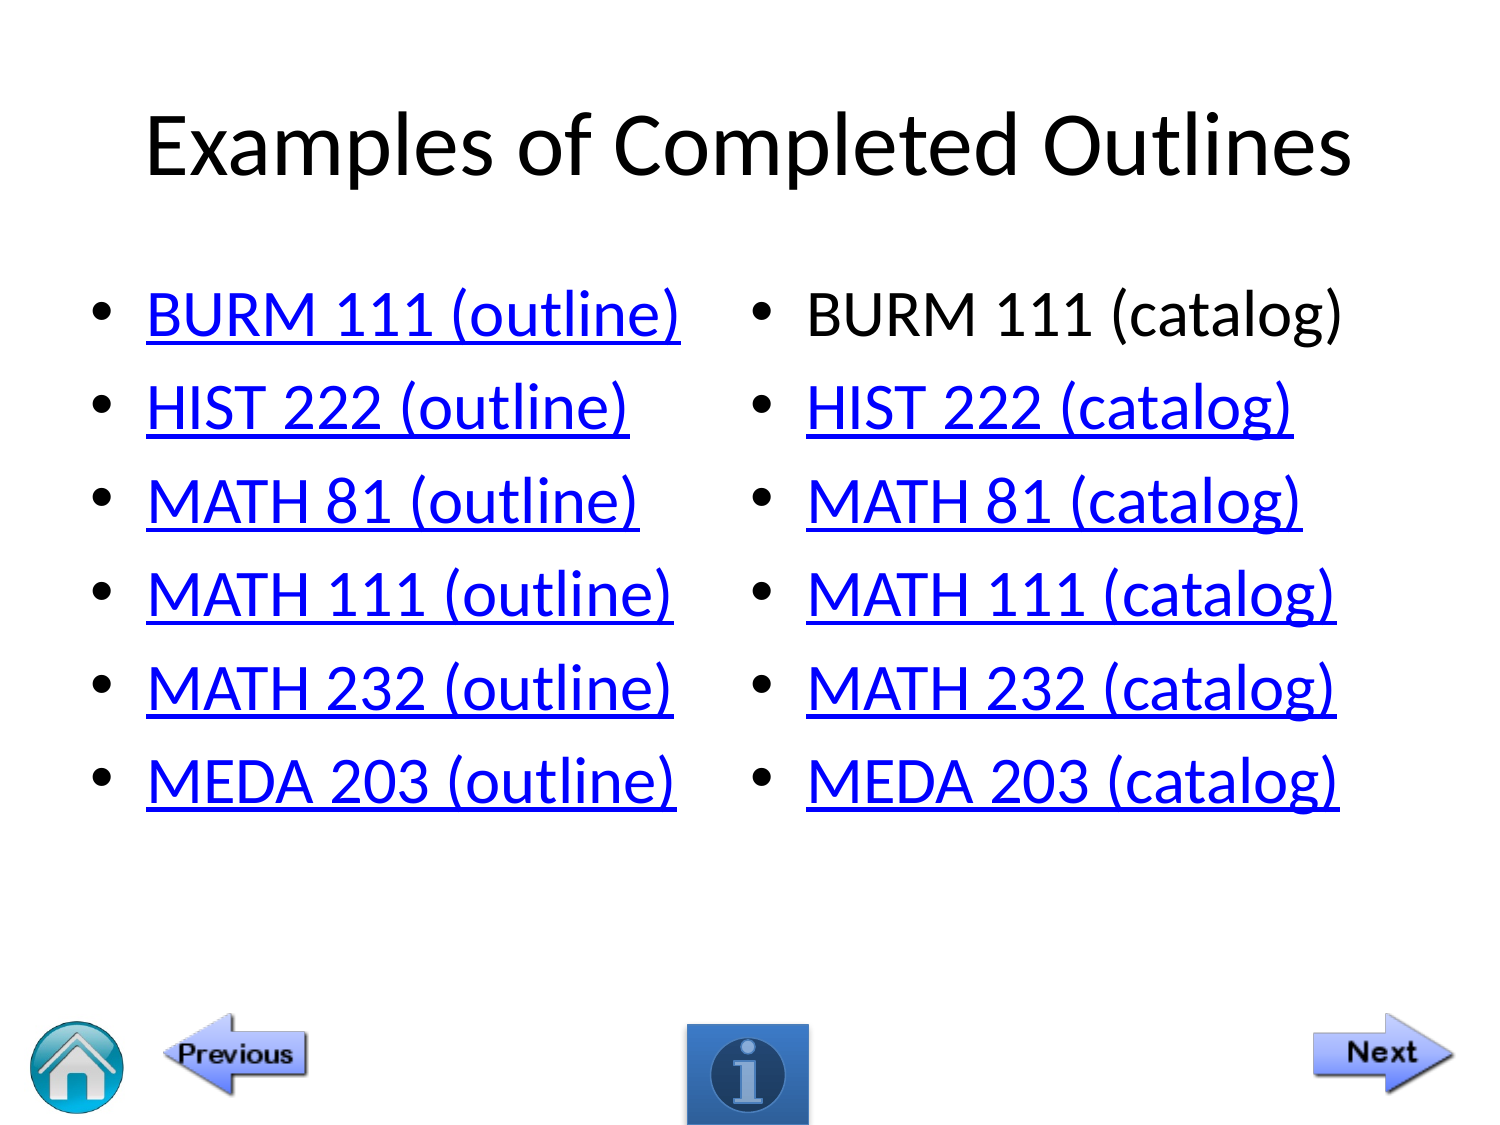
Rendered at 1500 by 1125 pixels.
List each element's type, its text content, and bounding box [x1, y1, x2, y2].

picture [1312, 1012, 1460, 1100]
list BURM 111 (outline) HIST 222 (outline) MATH 81 (outline) MATH 111 (outline) MATH 232 (outline) MEDA 203 (outline) BURM 111 (catalog) HIST 222 (catalog) MATH 81 (catalog) MATH 111 (catalog) MATH 232 (catalog) MEDA 203 (catalog) [75, 262, 1425, 1005]
picture [24, 1014, 129, 1118]
title Examples of Completed Outlines [75, 45, 1425, 233]
picture [162, 1012, 313, 1102]
text_box [687, 1024, 809, 1125]
